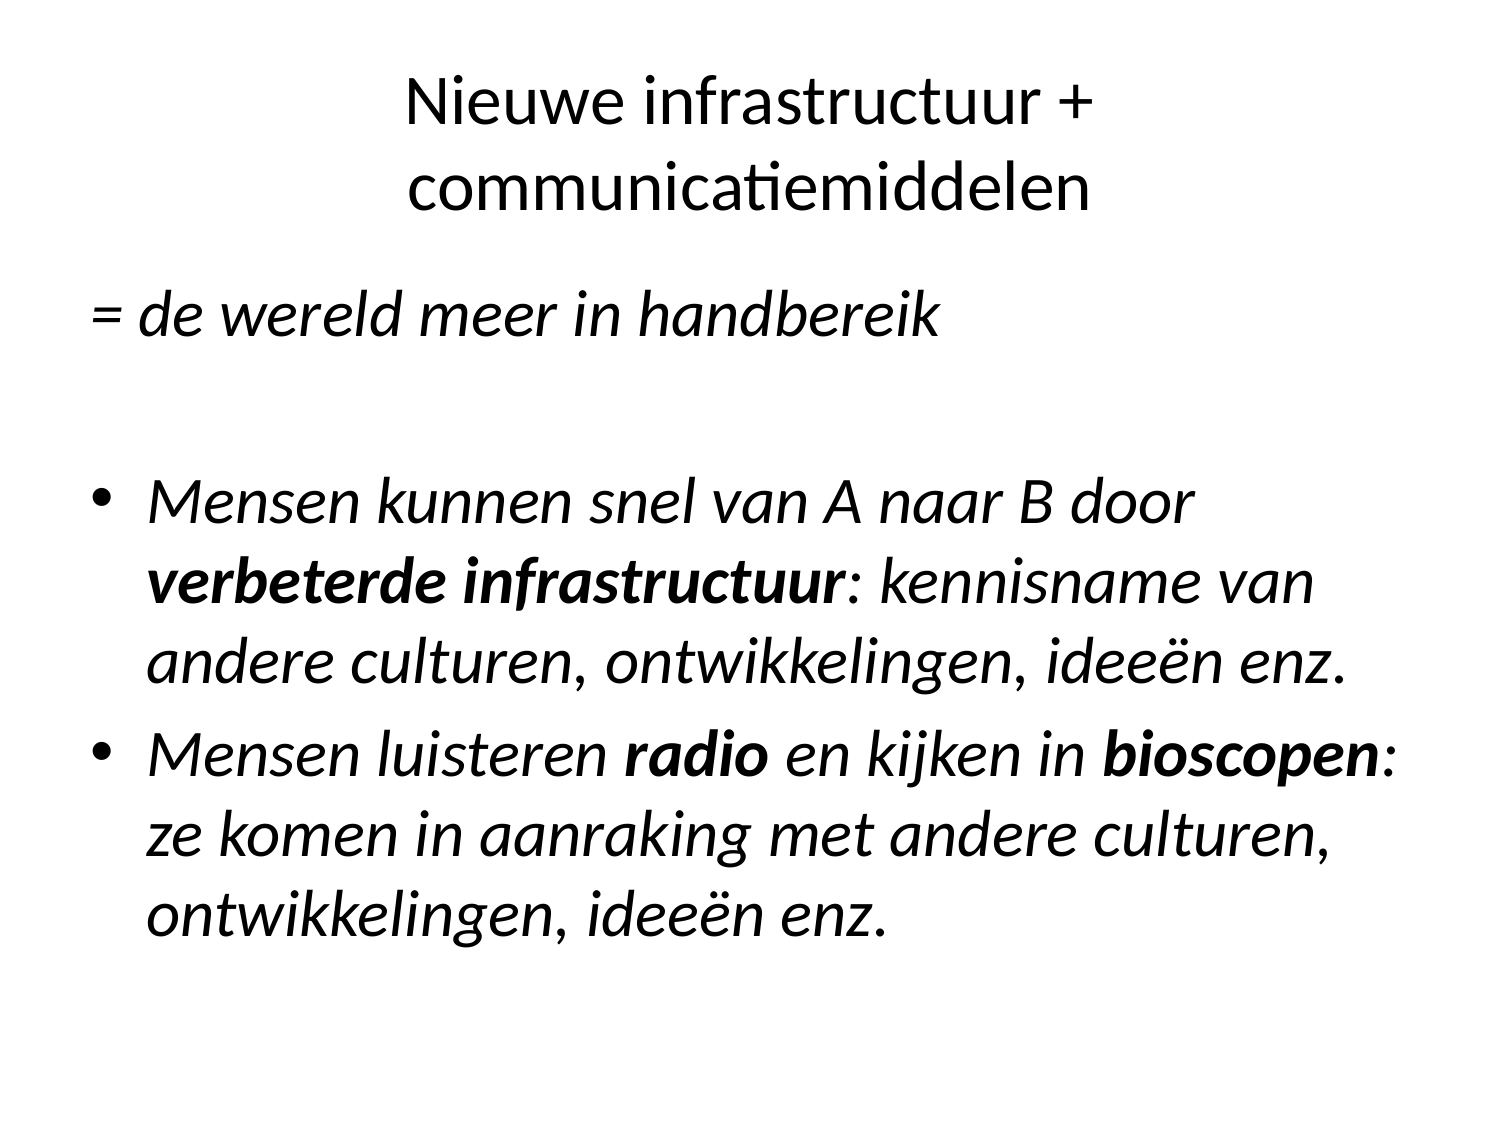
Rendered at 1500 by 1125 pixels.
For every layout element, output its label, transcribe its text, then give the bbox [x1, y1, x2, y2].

title Nieuwe infrastructuur + communicatiemiddelen [75, 45, 1425, 233]
list = de wereld meer in handbereik Mensen kunnen snel van A naar B door verbeterde infrastructuur: kennisname van andere culturen, ontwikkelingen, ideeën enz. Mensen luisteren radio en kijken in bioscopen: ze komen in aanraking met andere culturen, ontwikkelingen, ideeën enz. [75, 262, 1425, 1005]
